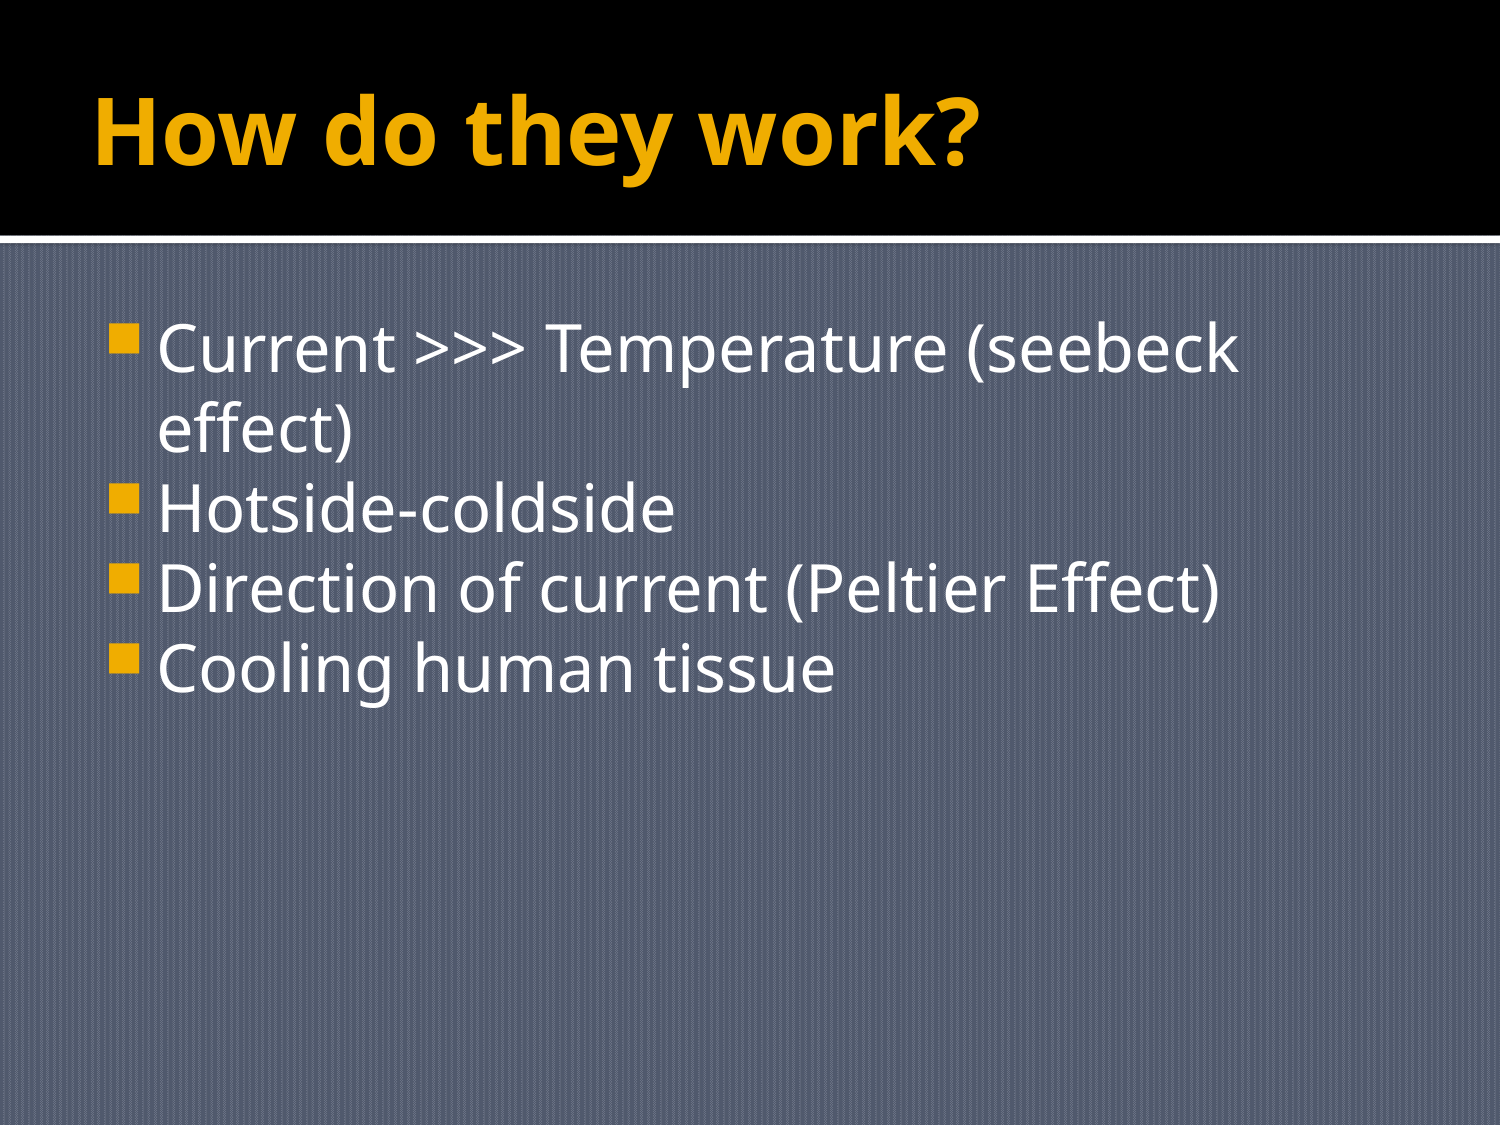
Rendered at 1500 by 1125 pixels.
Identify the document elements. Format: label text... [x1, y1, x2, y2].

title How do they work? [75, 25, 1425, 231]
list Current >>> Temperature (seebeck effect) Hotside-coldside Direction of current (Peltier Effect) Cooling human tissue [75, 291, 1425, 1050]
